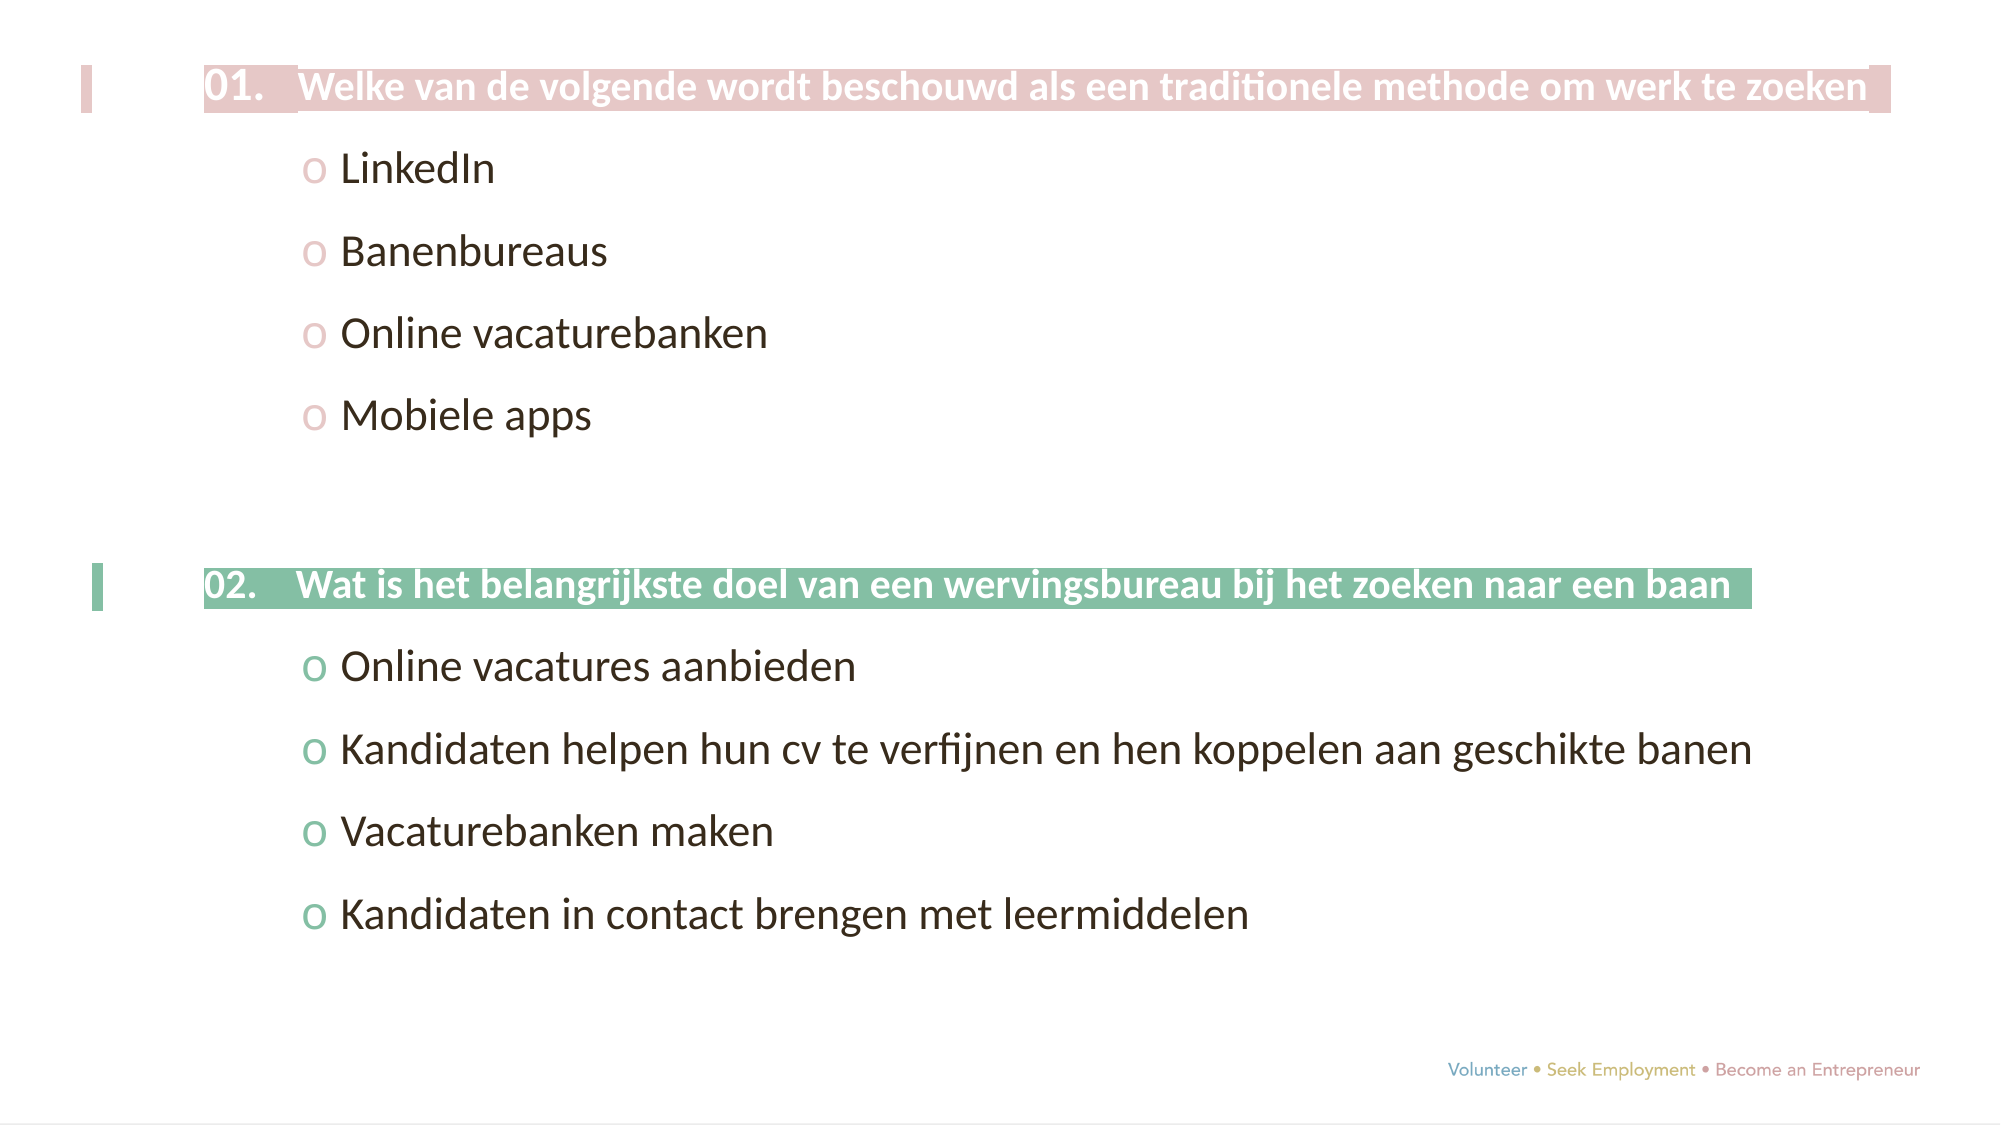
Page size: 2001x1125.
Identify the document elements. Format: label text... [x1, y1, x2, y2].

picture [1418, 1046, 1971, 1103]
text_box 01. Welke van de volgende wordt beschouwd als een traditionele methode om werk te zoeken? o LinkedIn o Banenbureaus o Online vacaturebanken o Mobiele apps 02. Wat is het belangrijkste doel van een wervingsbureau bij het zoeken naar een baan? o Online vacatures aanbieden o Kandidaten helpen hun cv te verfijnen en hen koppelen aan geschikte banen o Vacaturebanken maken o Kandidaten in contact brengen met leermiddelen [66, 16, 1917, 946]
